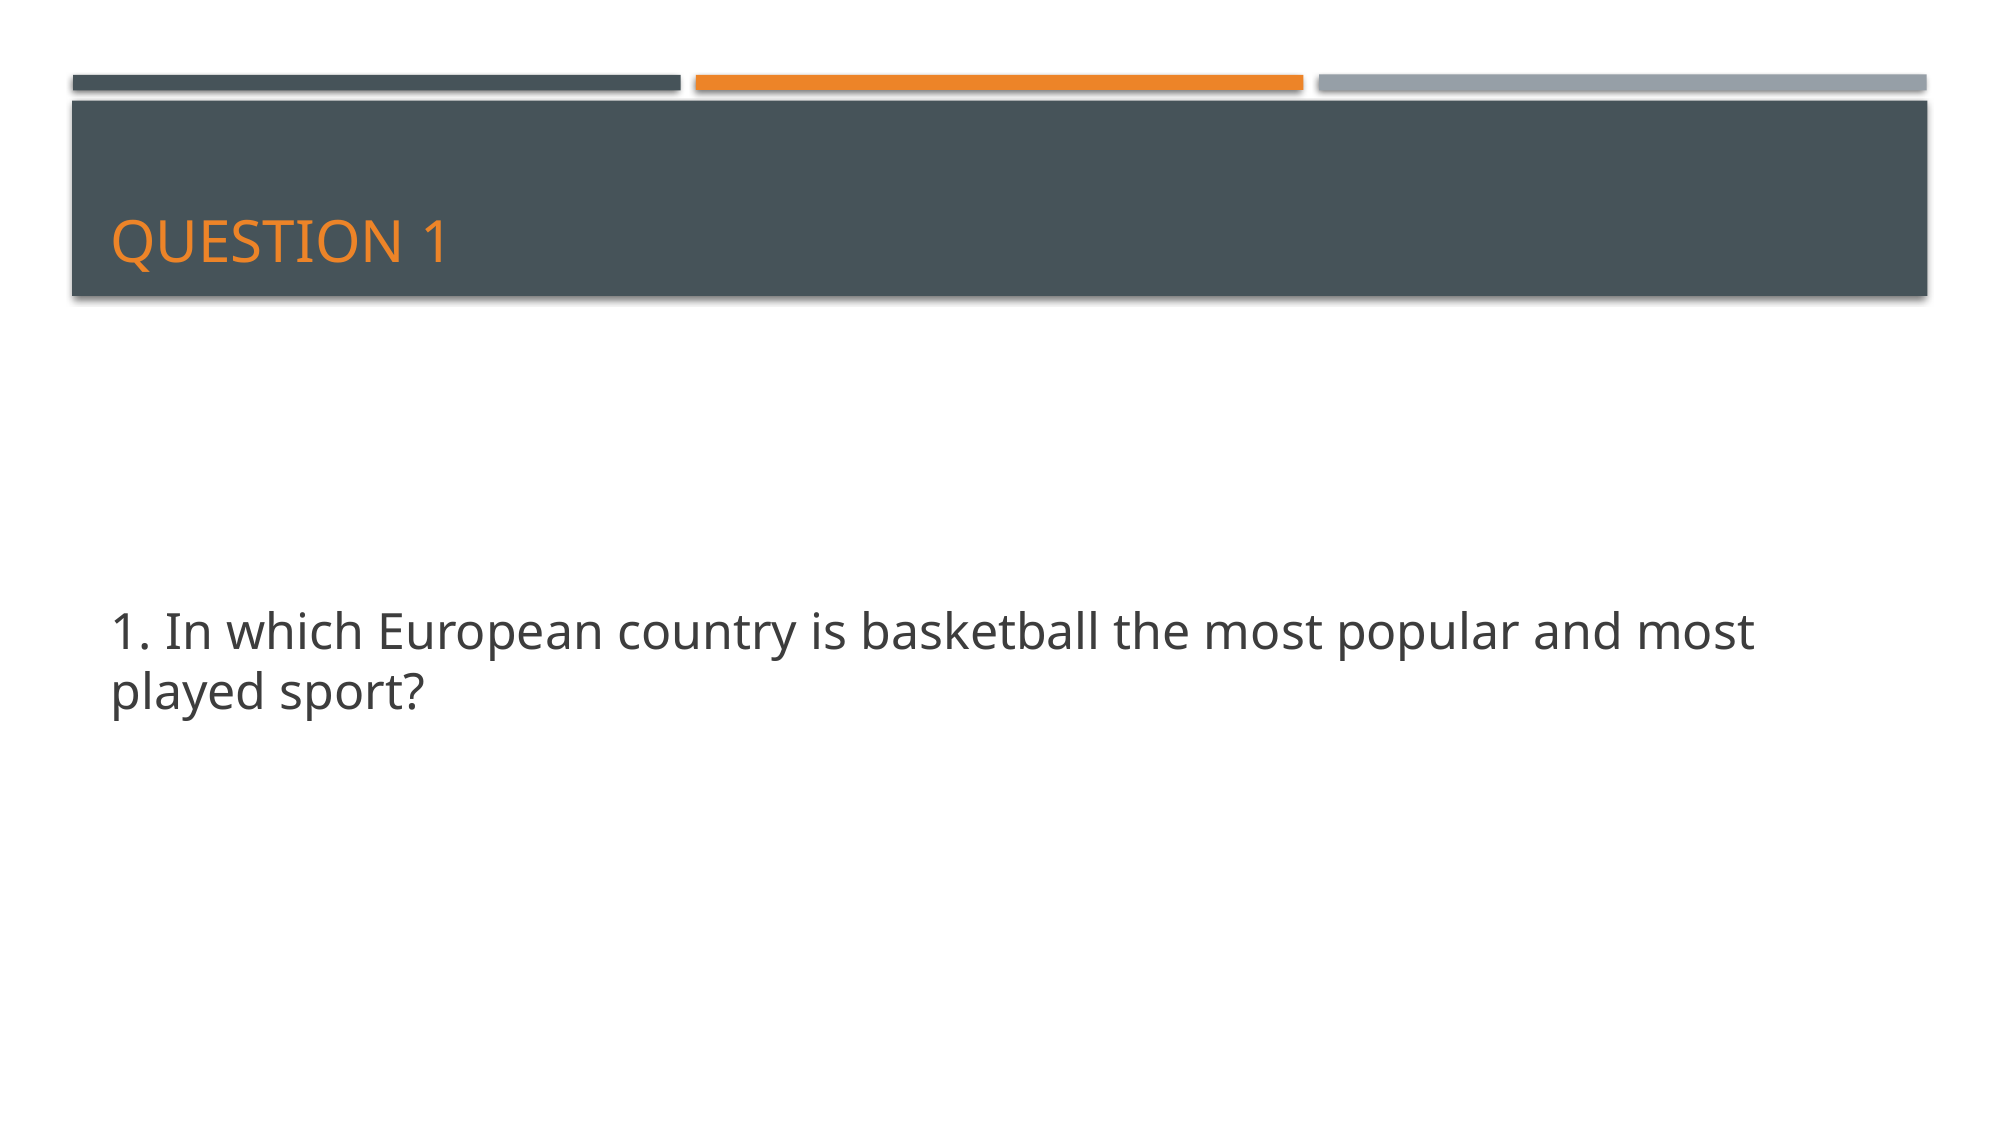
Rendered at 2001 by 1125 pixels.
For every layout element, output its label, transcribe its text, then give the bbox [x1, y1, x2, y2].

list 1. In which European country is basketball the most popular and most played sport? [95, 357, 1905, 962]
title Question 1 [95, 115, 1905, 282]
